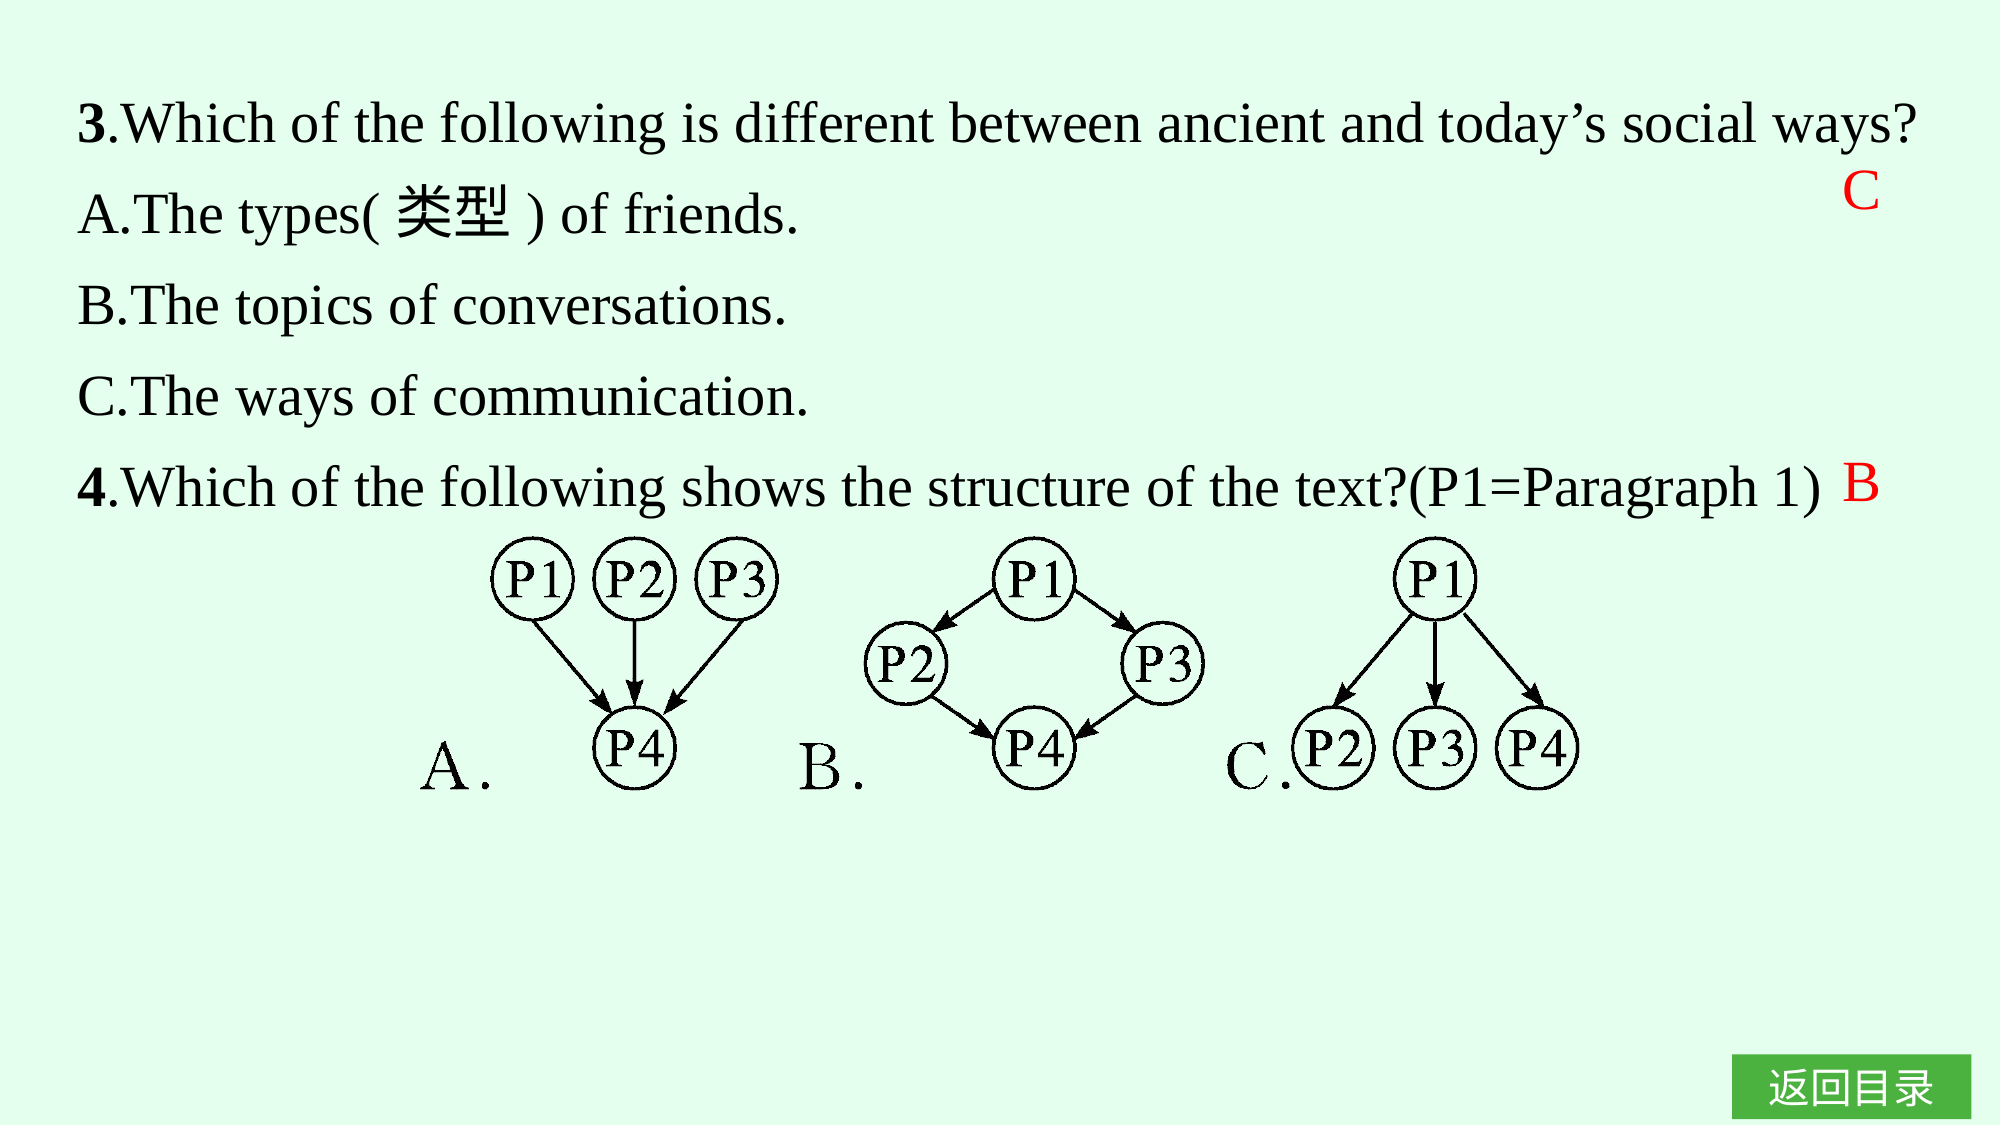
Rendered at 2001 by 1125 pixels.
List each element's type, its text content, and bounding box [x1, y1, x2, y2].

text_box B [1827, 435, 1896, 520]
text_box 3.Which of the following is different between ancient and today’s social ways? A.The types(类型) of friends. B.The topics of conversations. C.The ways of communication. 4.Which of the following shows the structure of the text?(P1=Paragraph 1) [62, 56, 1938, 526]
text_box C [1827, 143, 1896, 229]
picture [417, 531, 1583, 791]
